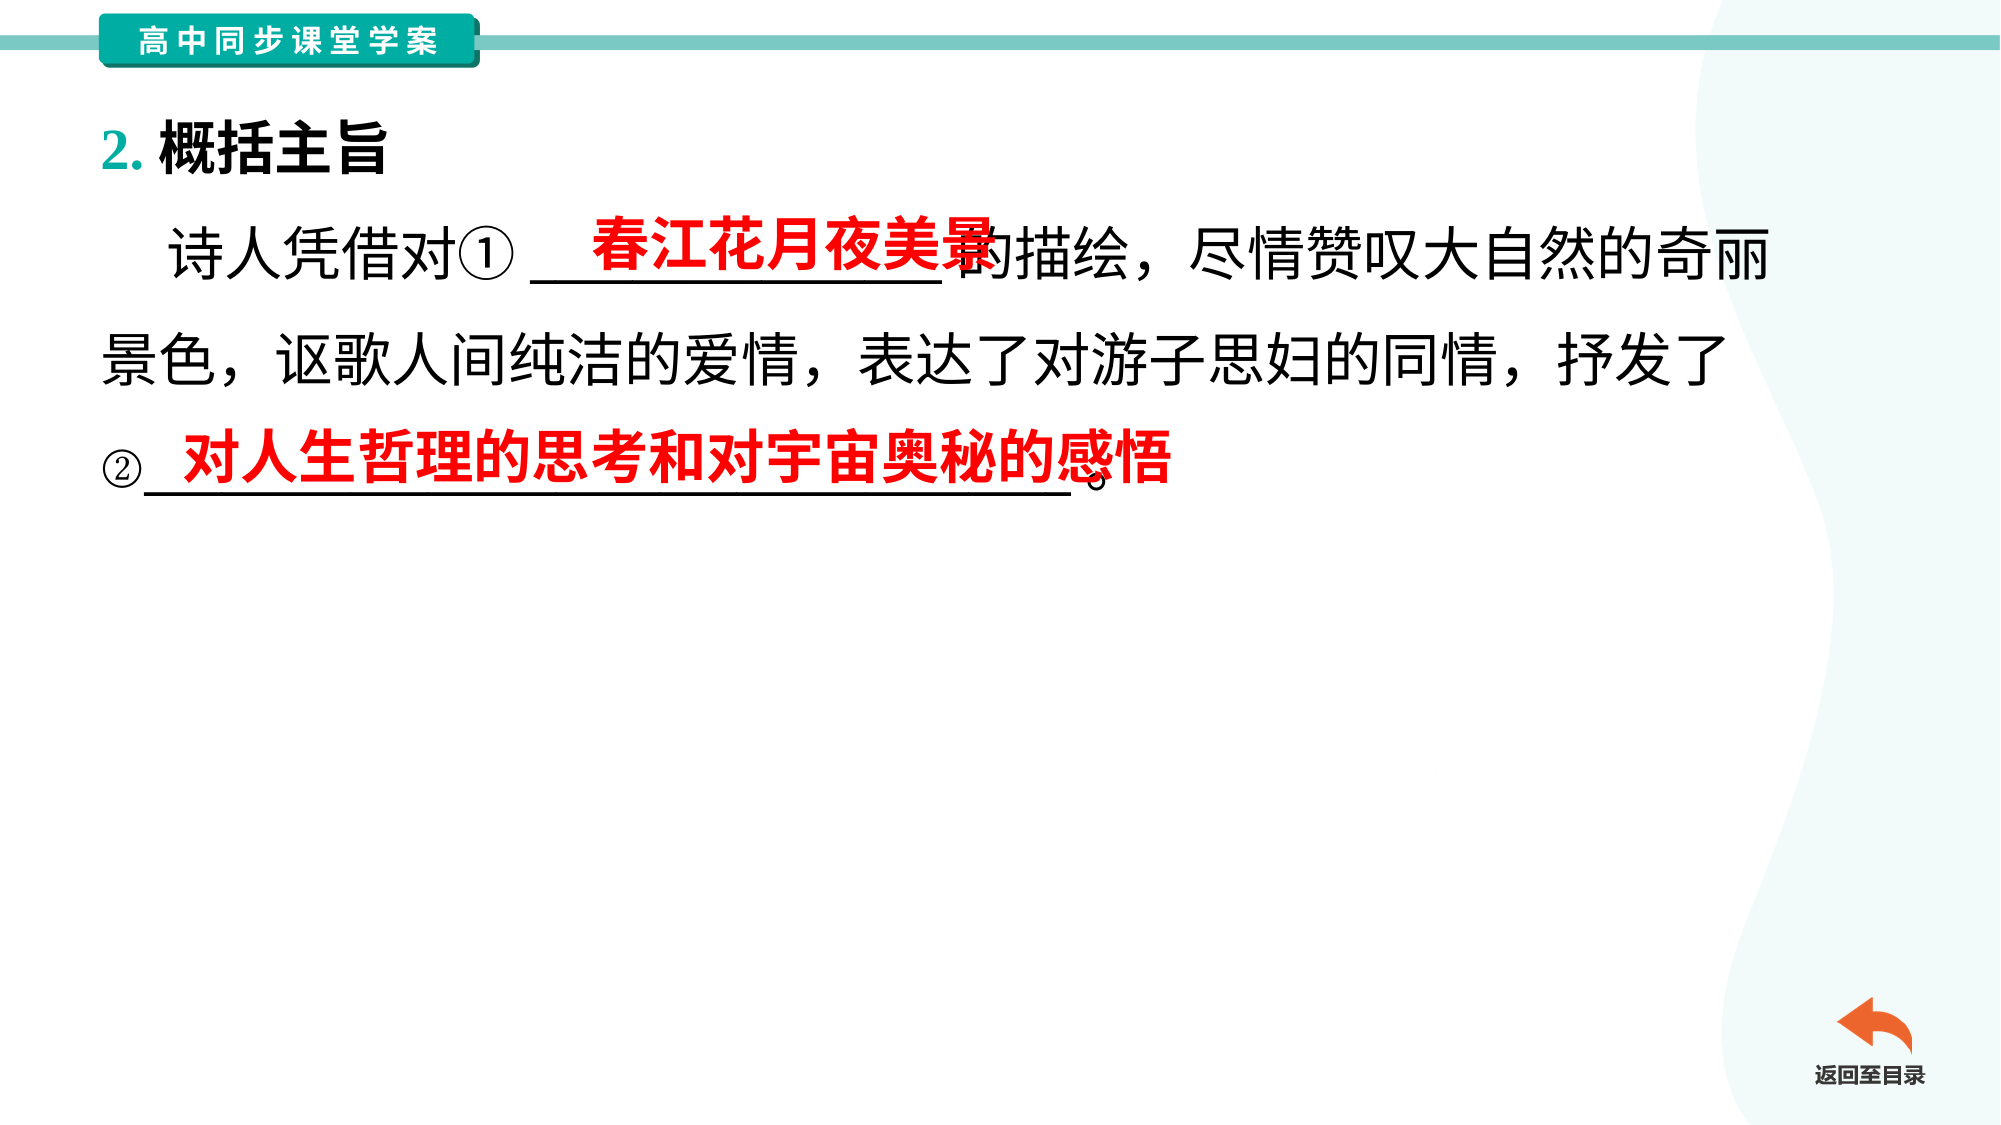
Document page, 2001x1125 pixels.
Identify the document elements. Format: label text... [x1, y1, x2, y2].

picture [0, 0, 2000, 1125]
text_box 2.概括主旨 [100, 76, 1899, 180]
text_box 春江花月夜美景 [568, 175, 1022, 278]
text_box 诗人凭借对①________________的描绘，尽情赞叹大自然的奇丽 景色，讴歌人间纯洁的爱情，表达了对游子思妇的同情，抒发了 ②____________________________________。 [100, 180, 1899, 500]
text_box 对人生哲理的思考和对宇宙奥秘的感悟 [158, 387, 1197, 490]
